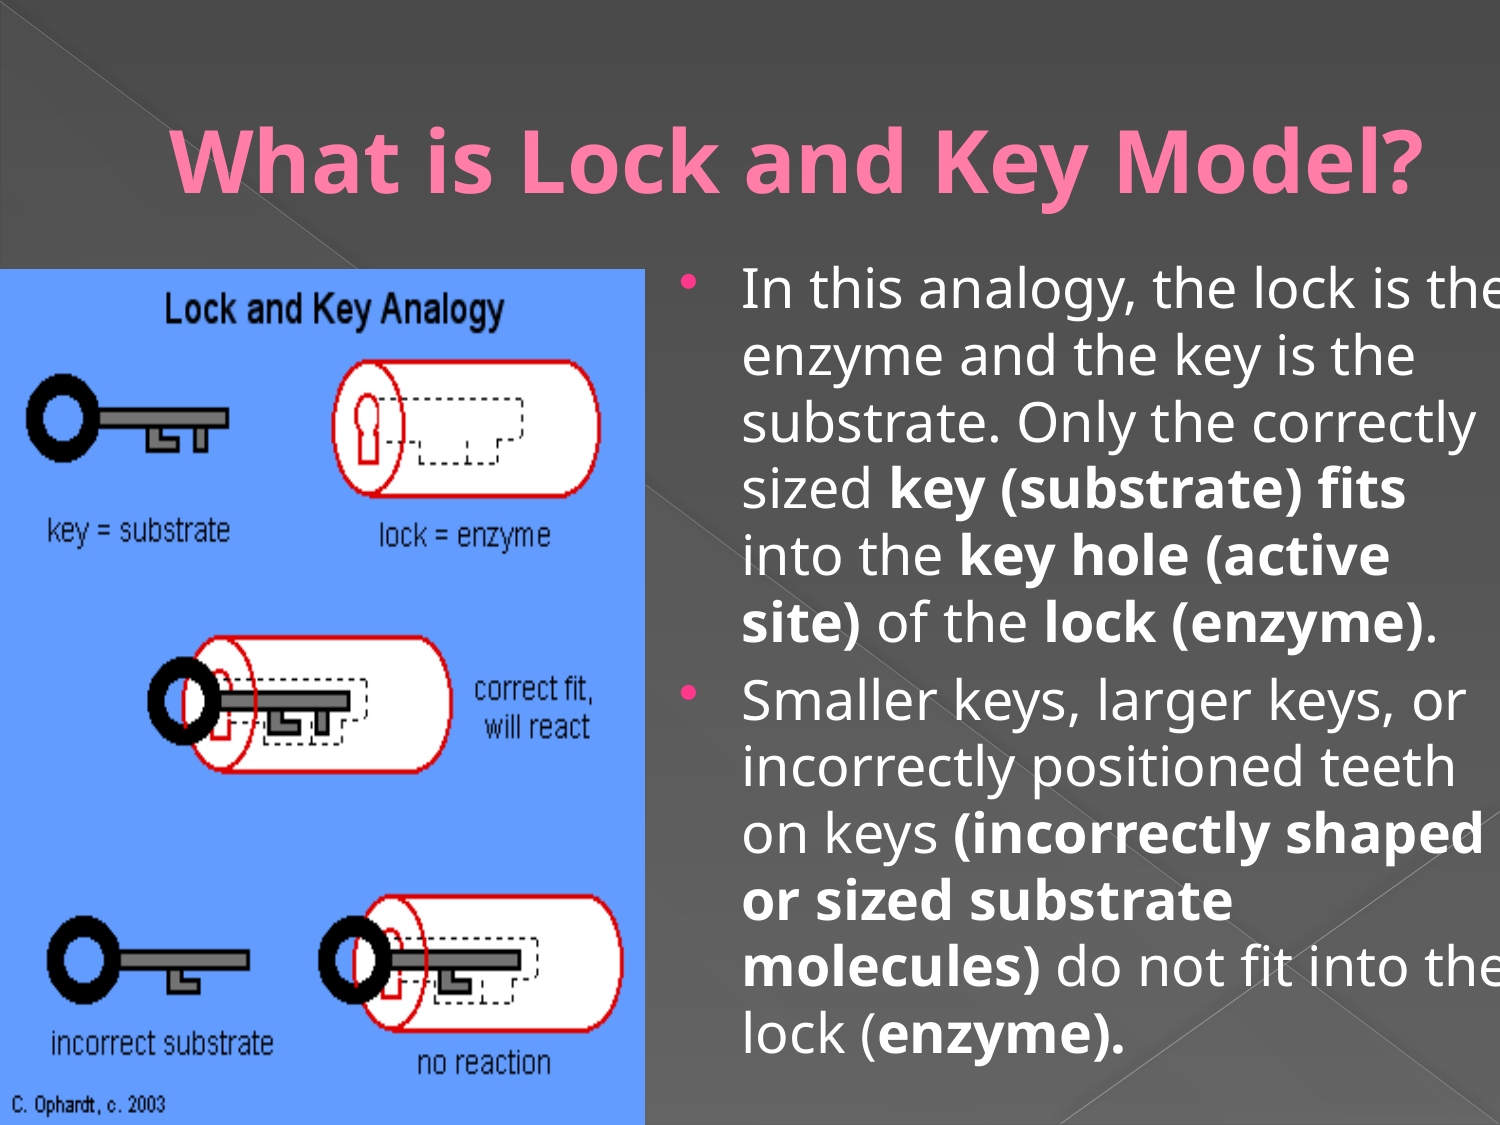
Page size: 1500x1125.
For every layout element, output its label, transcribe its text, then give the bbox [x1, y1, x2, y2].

list In this analogy, the lock is the enzyme and the key is the substrate. Only the correctly sized key (substrate) fits into the key hole (active site) of the lock (enzyme). Smaller keys, larger keys, or incorrectly positioned teeth on keys (incorrectly shaped or sized substrate molecules) do not fit into the lock (enzyme). [656, 246, 1500, 1125]
title What is Lock and Key Model? [75, 43, 1500, 274]
picture [0, 269, 645, 1125]
